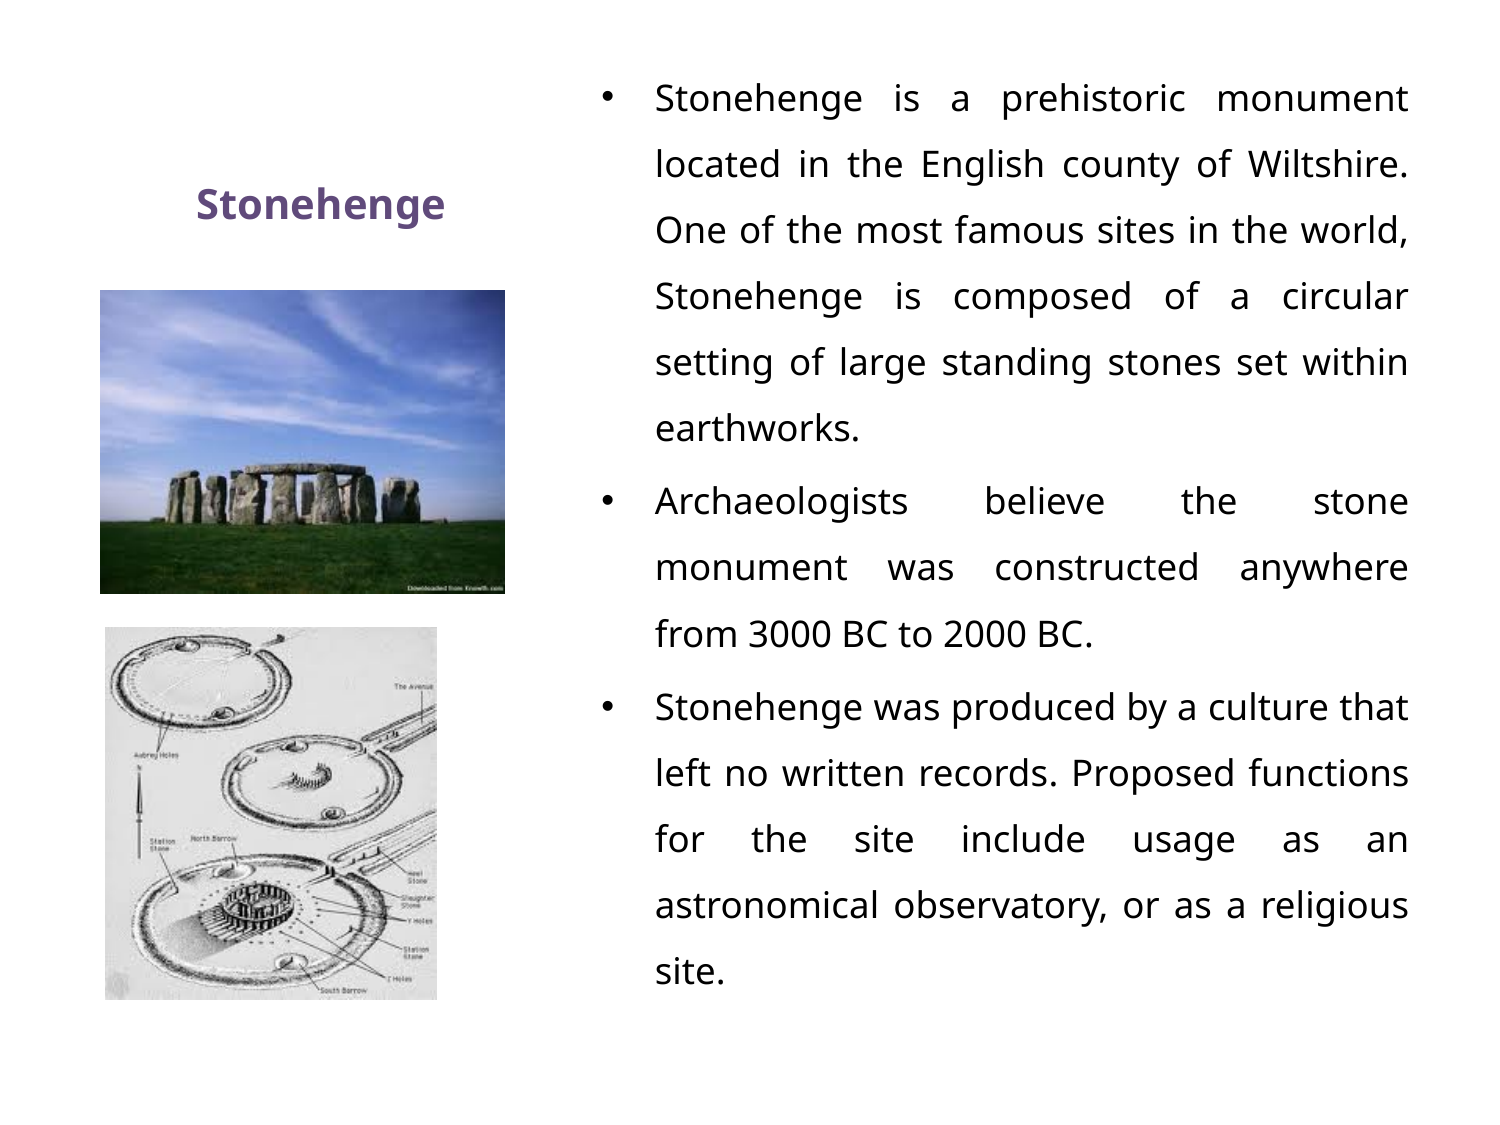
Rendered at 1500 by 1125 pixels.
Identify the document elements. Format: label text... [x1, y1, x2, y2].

title Stonehenge [75, 44, 569, 236]
picture [100, 290, 506, 595]
list Stonehenge is a prehistoric monument located in the English county of Wiltshire. One of the most famous sites in the world, Stonehenge is composed of a circular setting of large standing stones set within earthworks. Archaeologists believe the stone monument was constructed anywhere from 3000 BC to 2000 BC. Stonehenge was produced by a culture that left no written records. Proposed functions for the site include usage as an astronomical observatory, or as a religious site. [586, 44, 1425, 1005]
picture [104, 627, 437, 1000]
